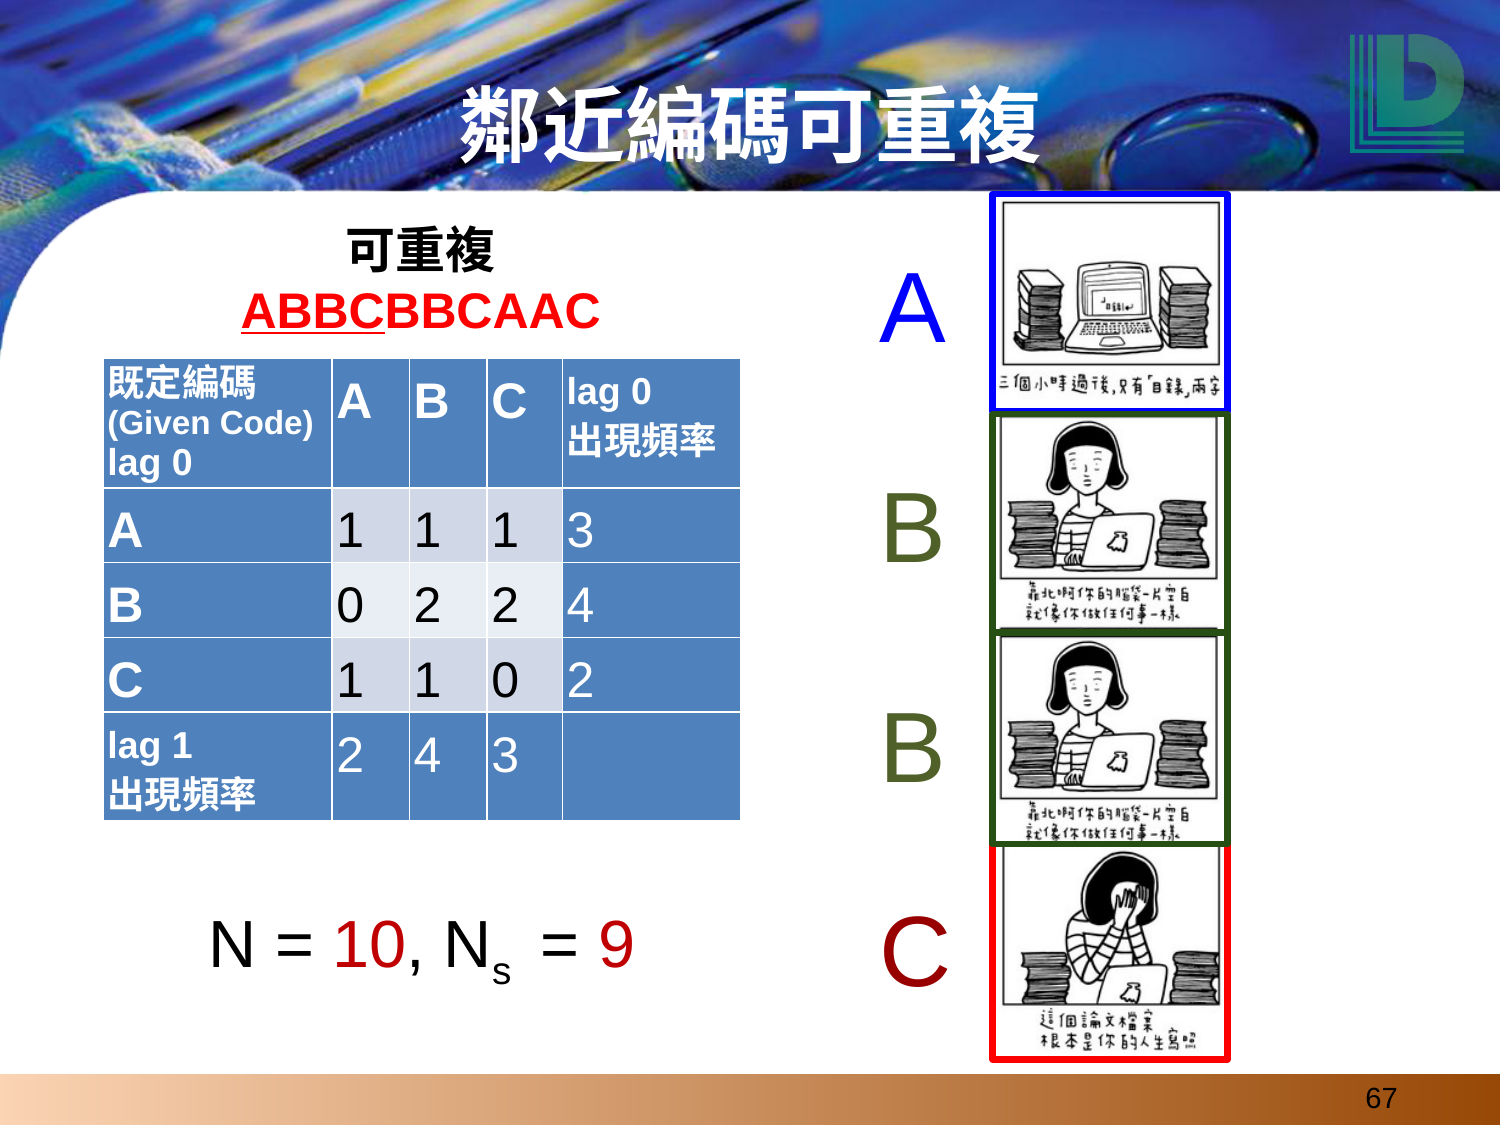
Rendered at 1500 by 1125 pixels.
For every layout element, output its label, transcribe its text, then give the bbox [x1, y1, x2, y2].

title 鄰近編碼可重複 [103, 59, 1398, 189]
table_cell 2 [563, 638, 740, 711]
table_cell 2 [369, 1075, 373, 1125]
table_cell C [104, 638, 331, 711]
table_cell lag 1 出現頻率 [104, 713, 331, 820]
table_cell [563, 713, 740, 820]
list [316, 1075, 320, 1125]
table_cell A [104, 489, 331, 562]
table_cell 3 [563, 489, 740, 562]
text_box B [864, 694, 944, 792]
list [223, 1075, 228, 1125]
picture [0, 0, 1500, 383]
table_cell 1 [333, 638, 409, 711]
table_cell 4 [563, 563, 740, 637]
table_cell 0 [488, 638, 562, 711]
table_cell 1 [410, 638, 486, 711]
text_box N = 10, Ns = 9 [125, 853, 719, 1022]
table_cell B [104, 563, 331, 637]
table_cell 1 [488, 489, 562, 562]
table_header A [333, 359, 409, 487]
table_cell 2 [410, 563, 486, 637]
table_cell 3 [488, 713, 562, 820]
list 可重複 ABBCBBCAAC [103, 218, 739, 354]
picture [995, 636, 1225, 1057]
table_cell 0 [333, 563, 409, 637]
table_header 既定編碼 (Given Code) lag 0 [104, 359, 331, 487]
table_header C [488, 359, 562, 487]
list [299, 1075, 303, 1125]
text_box C [864, 897, 944, 996]
picture [995, 196, 1225, 409]
table_cell 1 [410, 489, 486, 562]
picture [995, 416, 1225, 629]
table_cell 4 [410, 713, 486, 820]
text_box B [864, 474, 944, 572]
table_cell 2 [333, 713, 409, 820]
slide_number ‹#› [1350, 1074, 1488, 1118]
table_cell 2 [488, 563, 562, 637]
table_header lag 0 出現頻率 [563, 359, 740, 487]
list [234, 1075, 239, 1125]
table_cell 1 [333, 489, 409, 562]
table_header B [410, 359, 486, 487]
text_box A [864, 254, 944, 352]
